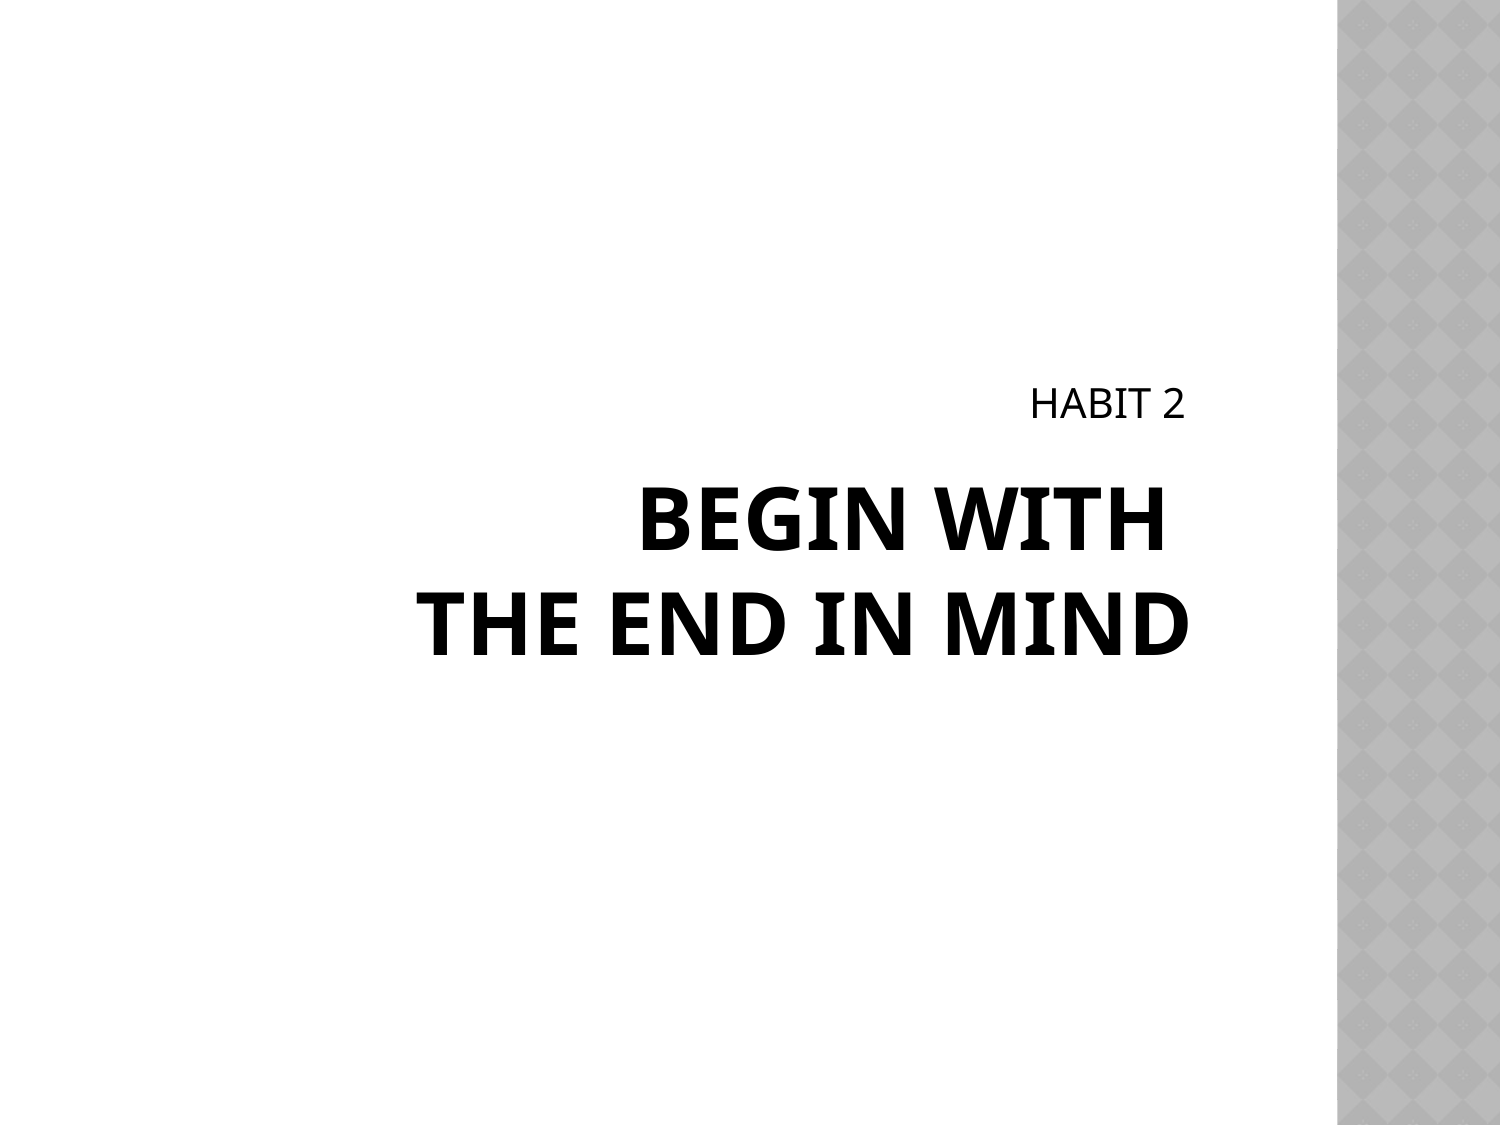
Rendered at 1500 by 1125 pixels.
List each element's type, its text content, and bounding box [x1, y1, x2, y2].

title BEGIN WITH THE END IN MIND [174, 462, 1202, 687]
list HABIT 2 [174, 312, 1202, 435]
